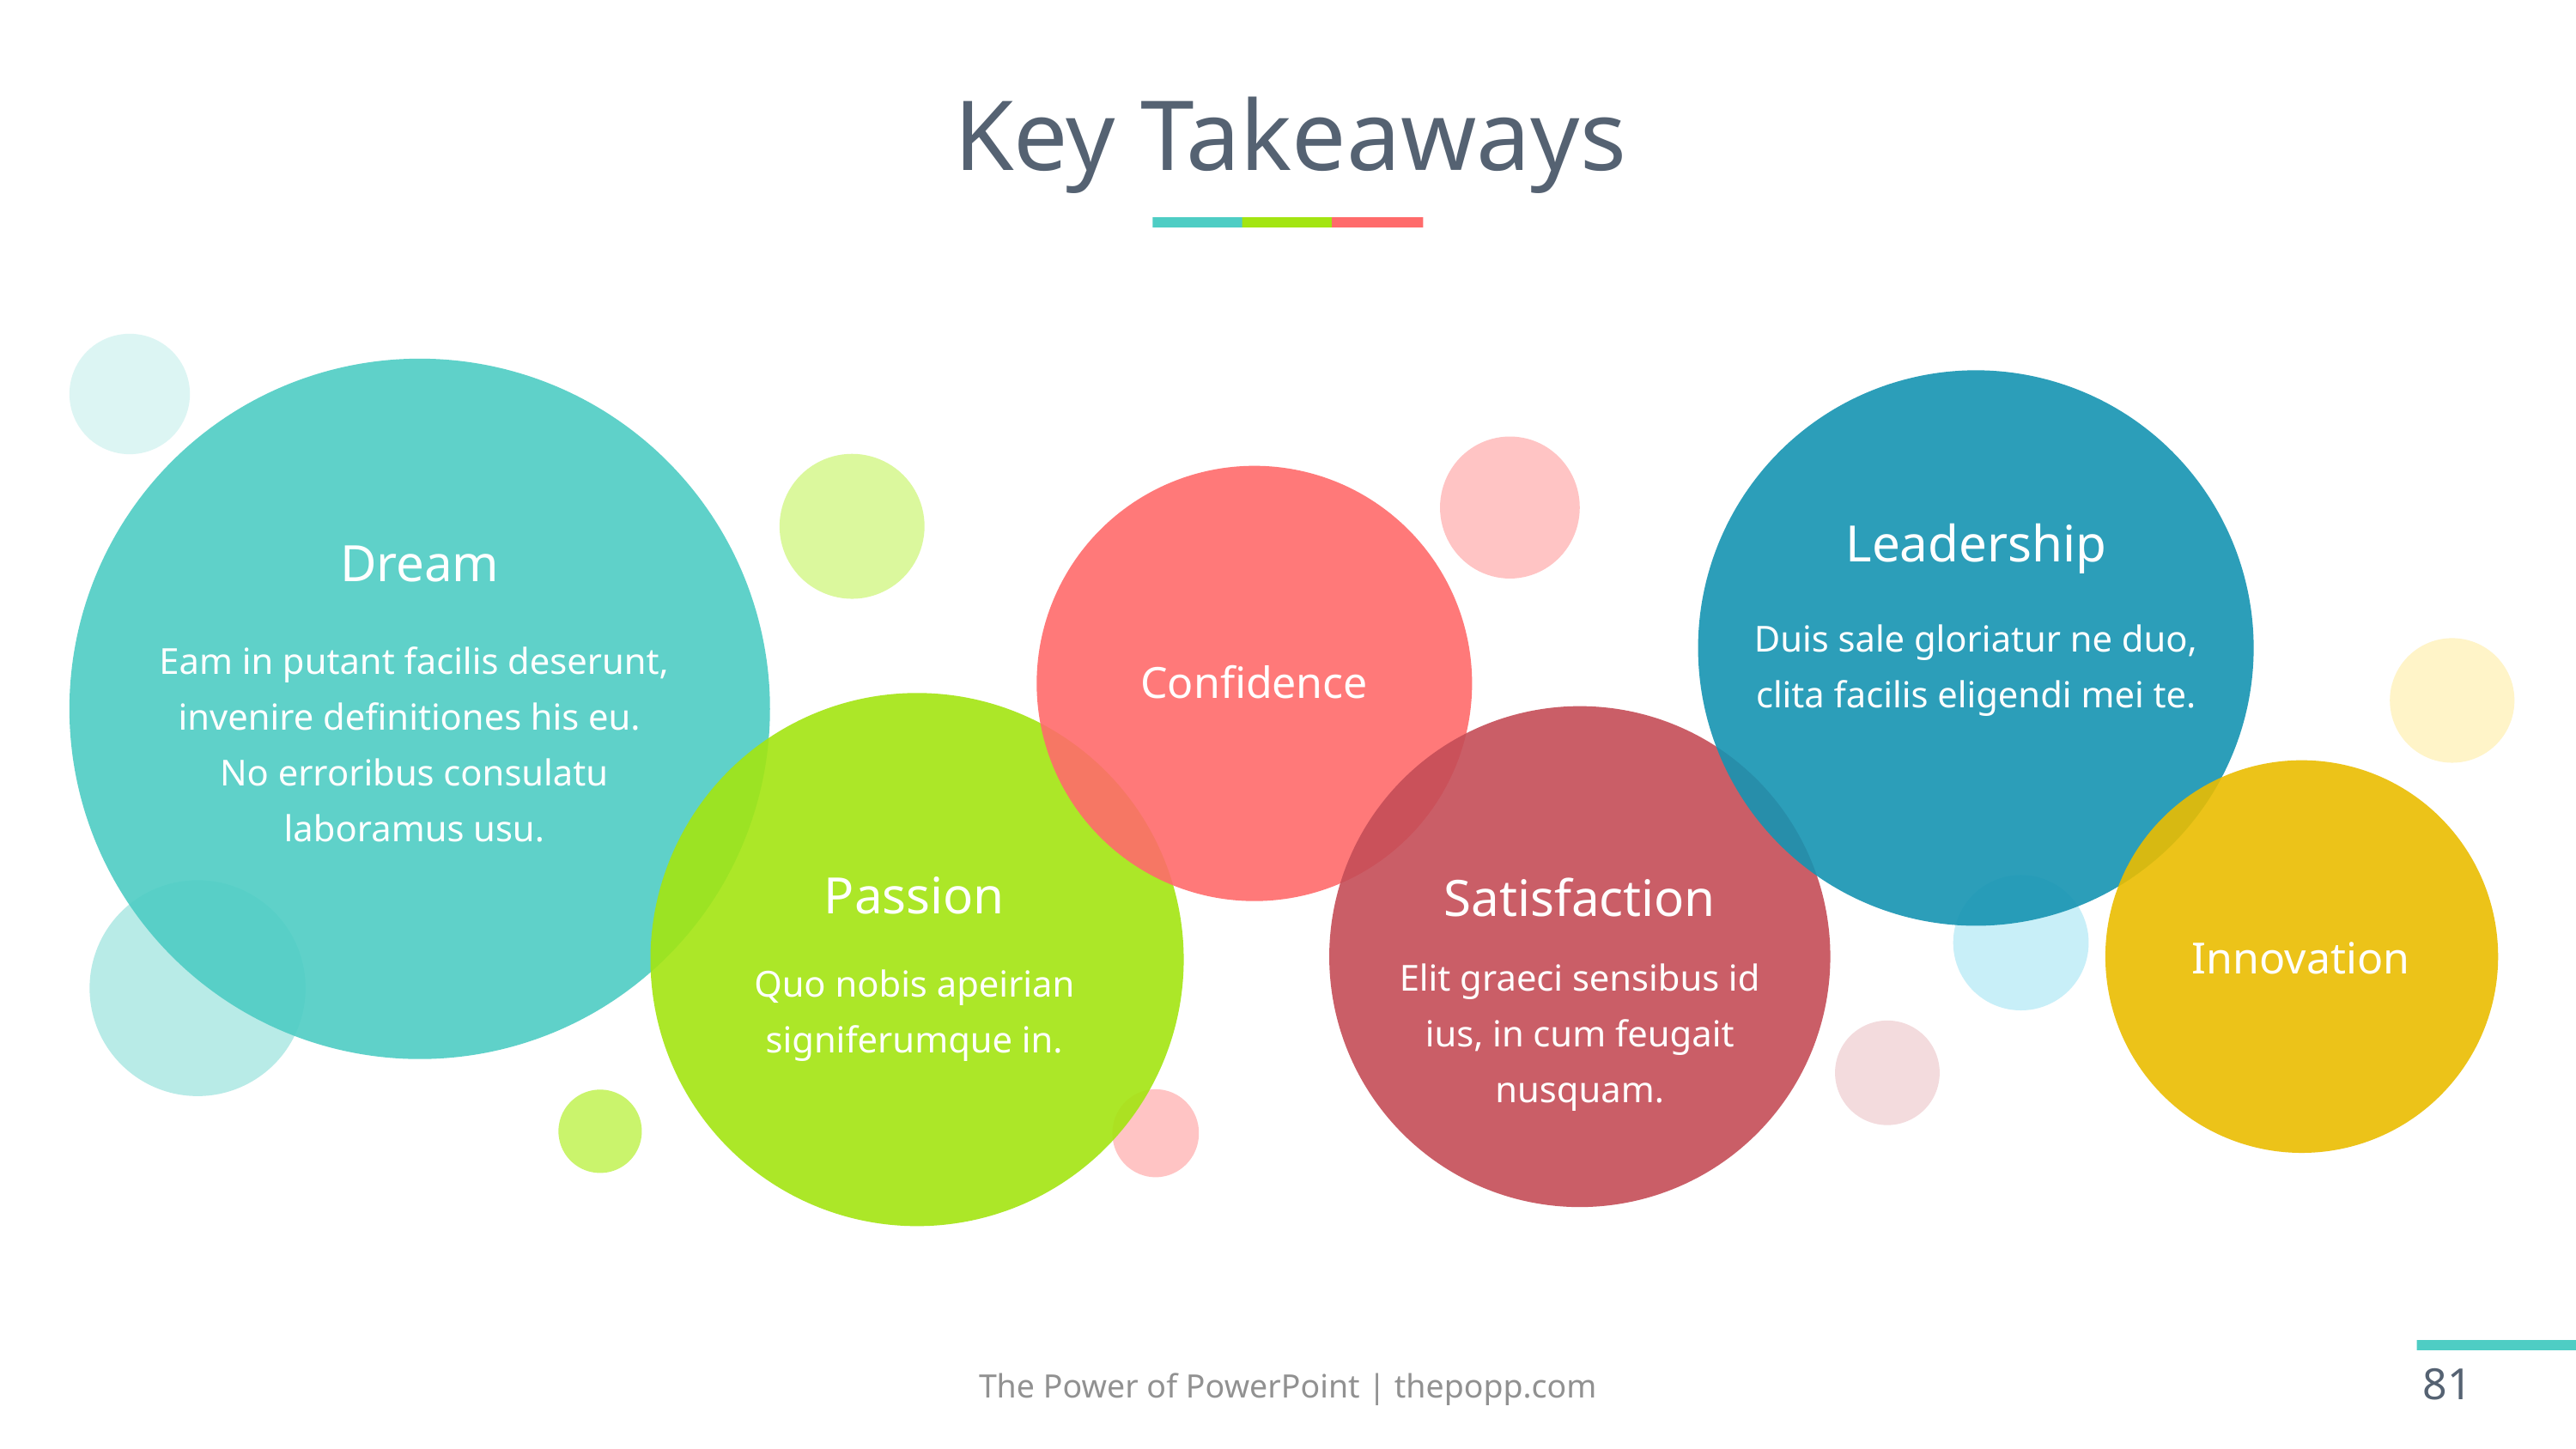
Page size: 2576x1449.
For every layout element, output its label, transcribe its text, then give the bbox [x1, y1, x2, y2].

list Confidence [1043, 599, 1466, 763]
list Quo nobis apeirian signiferumque in. [653, 942, 1176, 1128]
list Leadership [1705, 504, 2246, 579]
list Innovation [2123, 865, 2480, 1048]
list Duis sale gloriatur ne duo, clita facilis eligendi mei te. [1715, 597, 2237, 783]
list Satisfaction [1357, 761, 1803, 933]
list Dream [94, 524, 744, 598]
footer The Power of PowerPoint | thepopp.com [853, 1349, 1723, 1427]
slide_number 81 [2409, 1351, 2576, 1421]
list Passion [691, 758, 1138, 931]
title Key Takeaways [69, 49, 2512, 230]
list Elit graeci sensibus id ius, in cum feugait nusquam. [1353, 936, 1807, 1122]
list Eam in putant facilis deserunt, invenire definitiones his eu. No erroribus consulatu laboramus usu. [137, 619, 692, 893]
